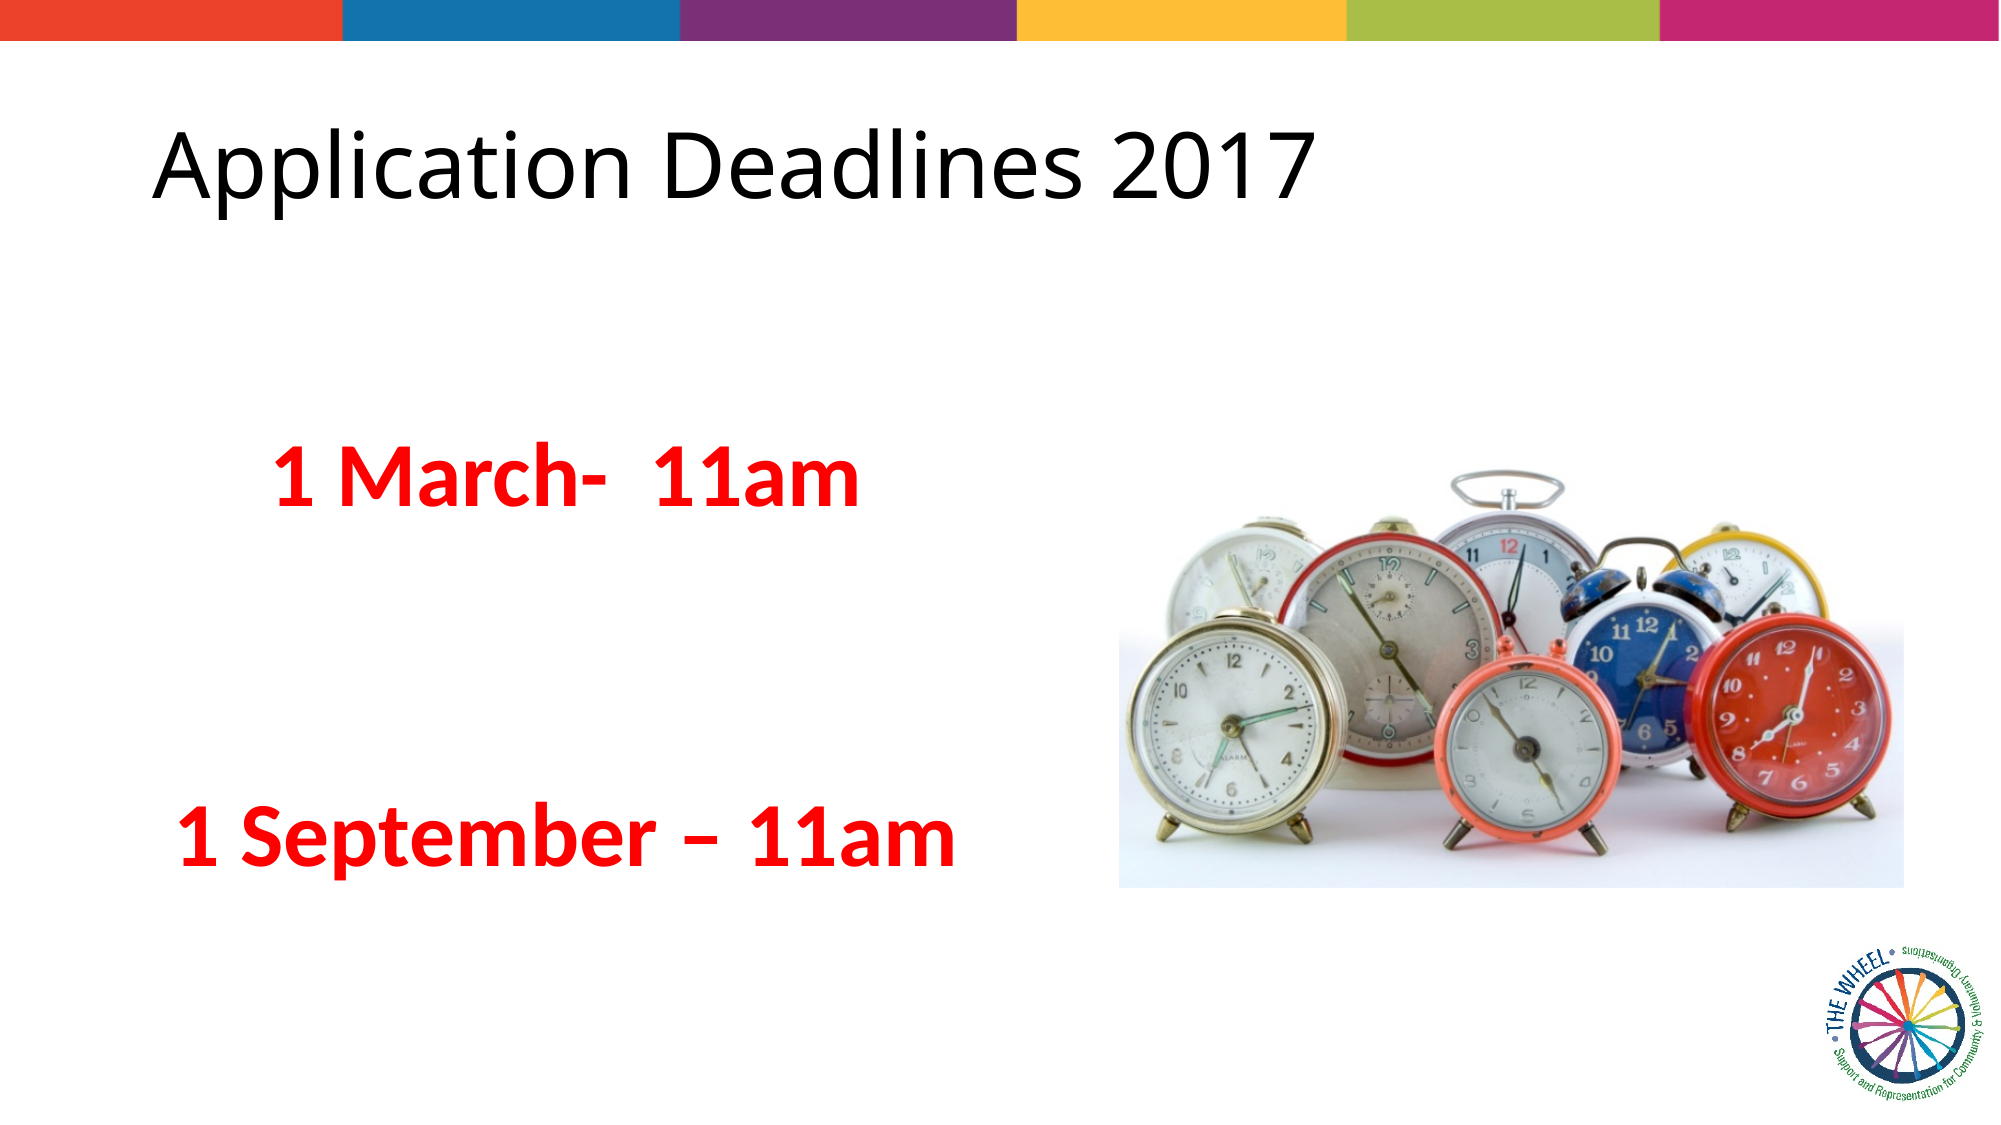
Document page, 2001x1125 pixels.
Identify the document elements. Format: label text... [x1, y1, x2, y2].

title Application Deadlines 2017 [137, 59, 1863, 278]
list 1 March- 11am 1 September – 11am [137, 299, 996, 1014]
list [1119, 299, 1905, 888]
picture [1825, 944, 1984, 1103]
picture [0, 0, 2000, 41]
